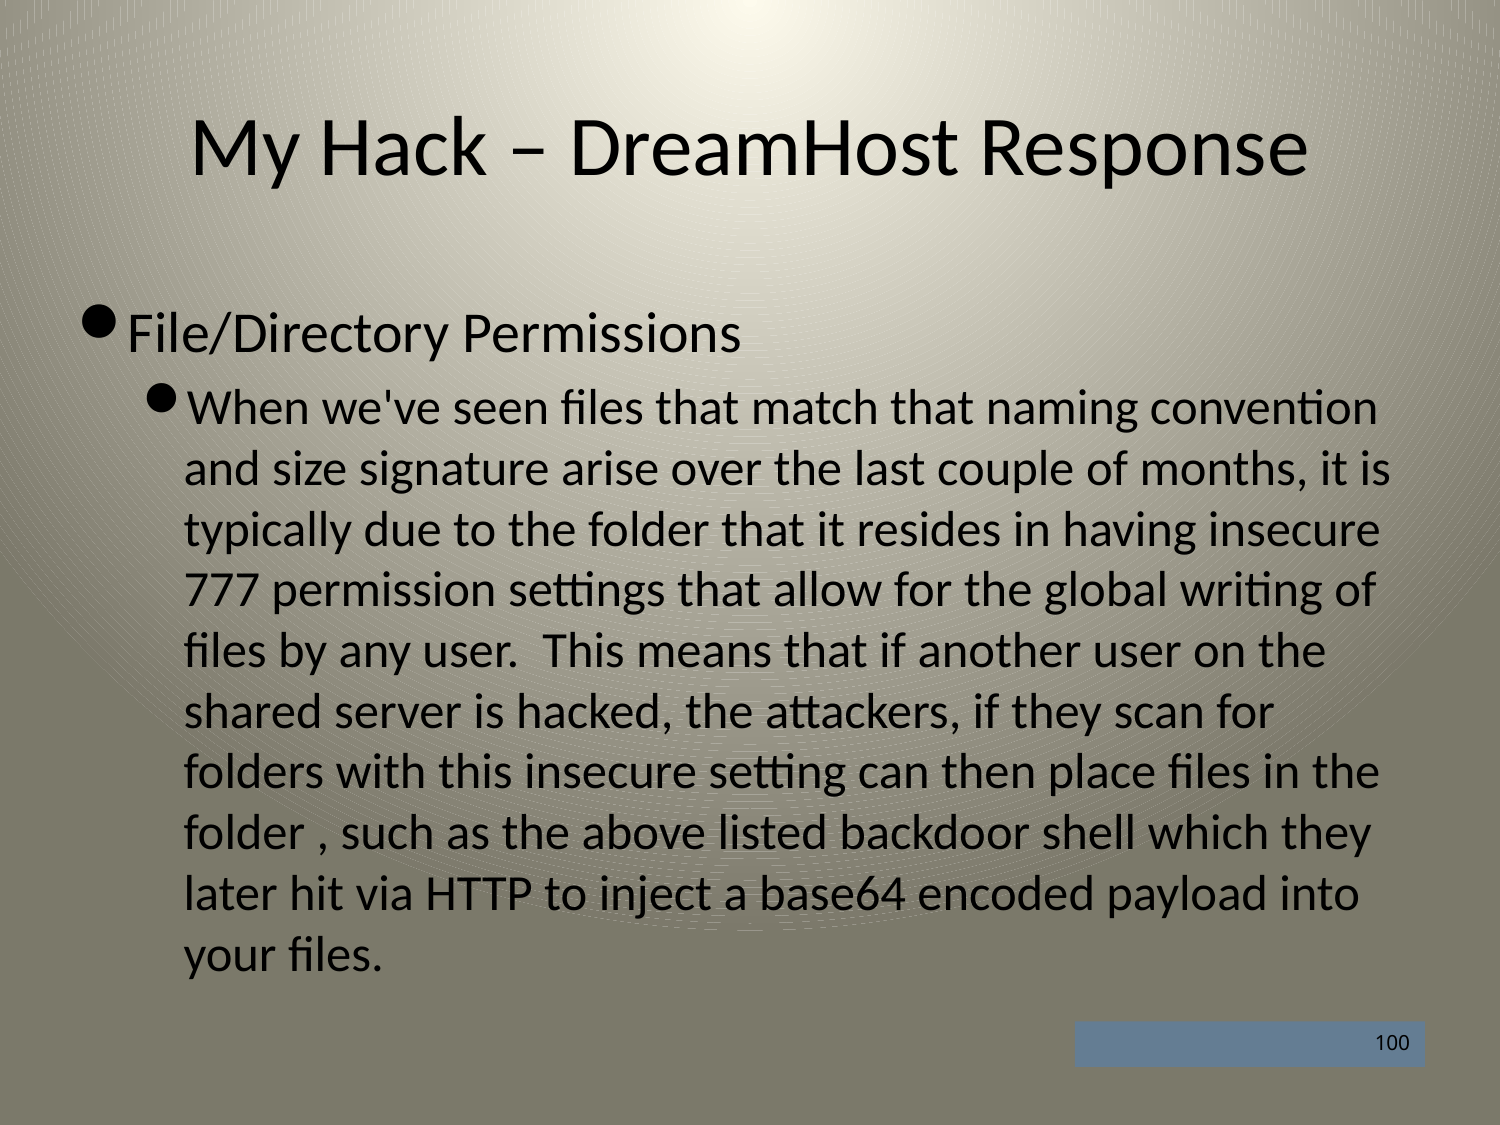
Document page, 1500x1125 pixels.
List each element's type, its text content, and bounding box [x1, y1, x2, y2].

list File/Directory Permissions When we've seen files that match that naming convention and size signature arise over the last couple of months, it is typically due to the folder that it resides in having insecure 777 permission settings that allow for the global writing of files by any user. This means that if another user on the shared server is hacked, the attackers, if they scan for folders with this insecure setting can then place files in the folder , such as the above listed backdoor shell which they later hit via HTTP to inject a base64 encoded payload into your files. [62, 286, 1438, 993]
title My Hack – DreamHost Response [150, 37, 1350, 245]
slide_number 100 [1074, 1021, 1425, 1067]
